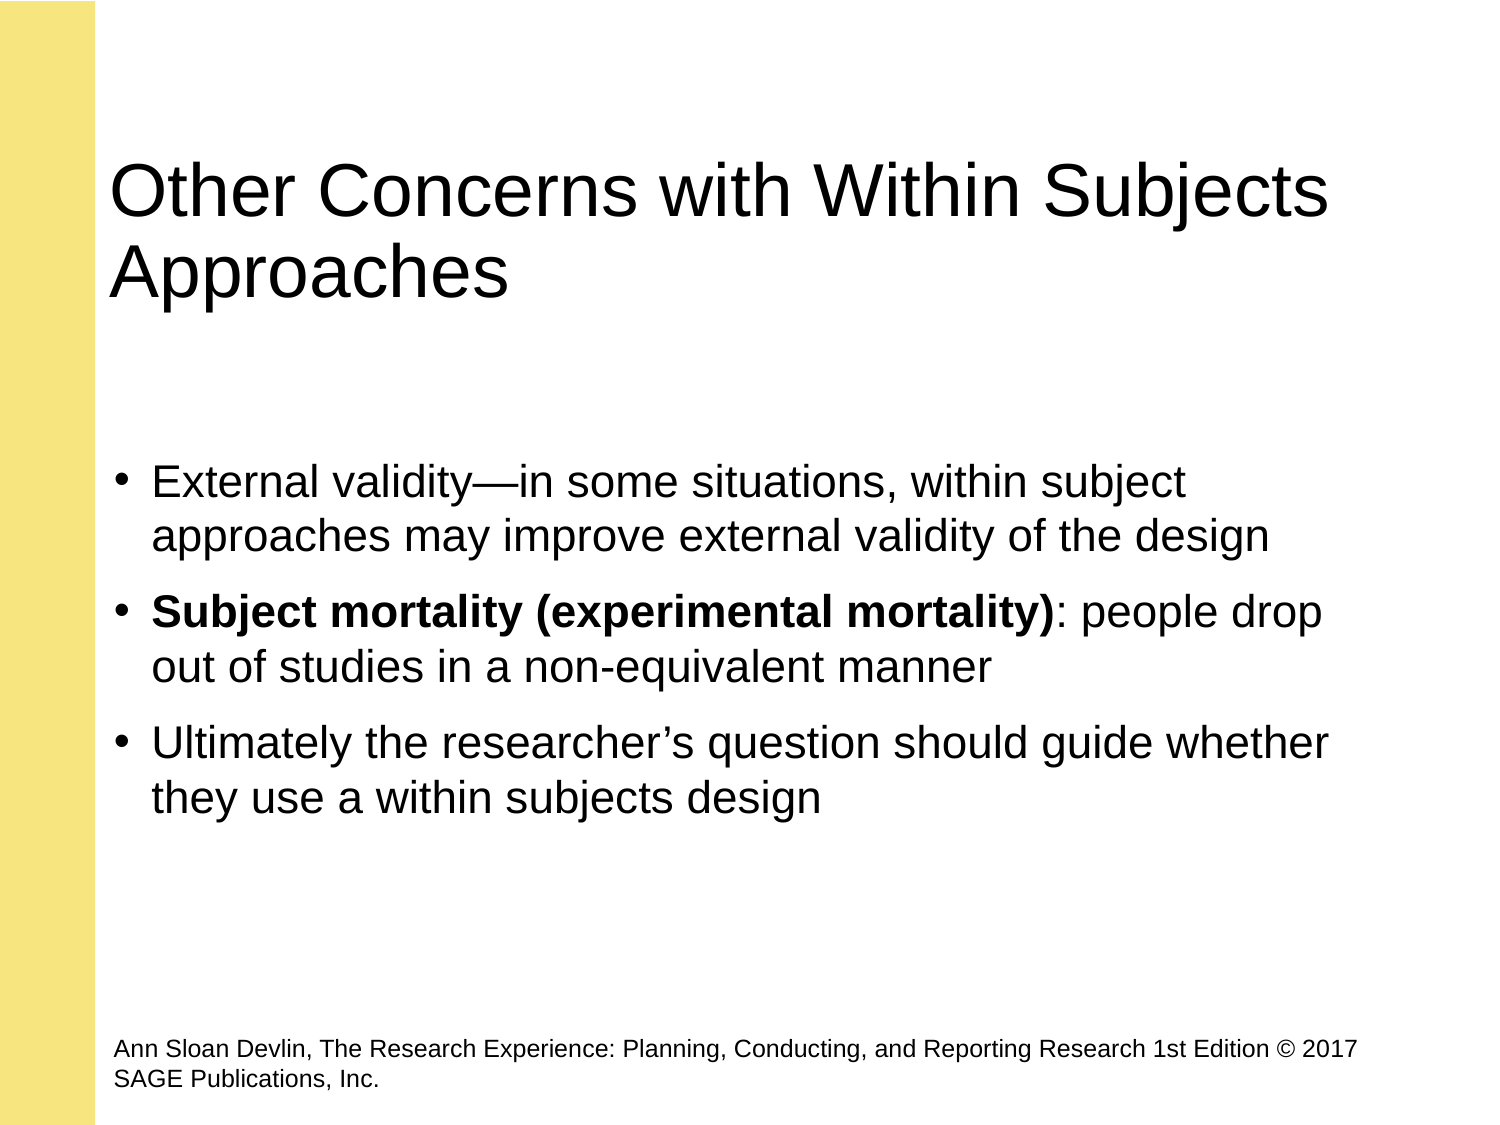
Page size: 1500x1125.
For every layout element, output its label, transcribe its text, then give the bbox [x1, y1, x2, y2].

title Other Concerns with Within Subjects Approaches [94, 142, 1389, 323]
picture [0, 1, 96, 1125]
list External validity—in some situations, within subject approaches may improve external validity of the design Subject mortality (experimental mortality): people drop out of studies in a non-equivalent manner Ultimately the researcher’s question should guide whether they use a within subjects design [98, 443, 1393, 863]
